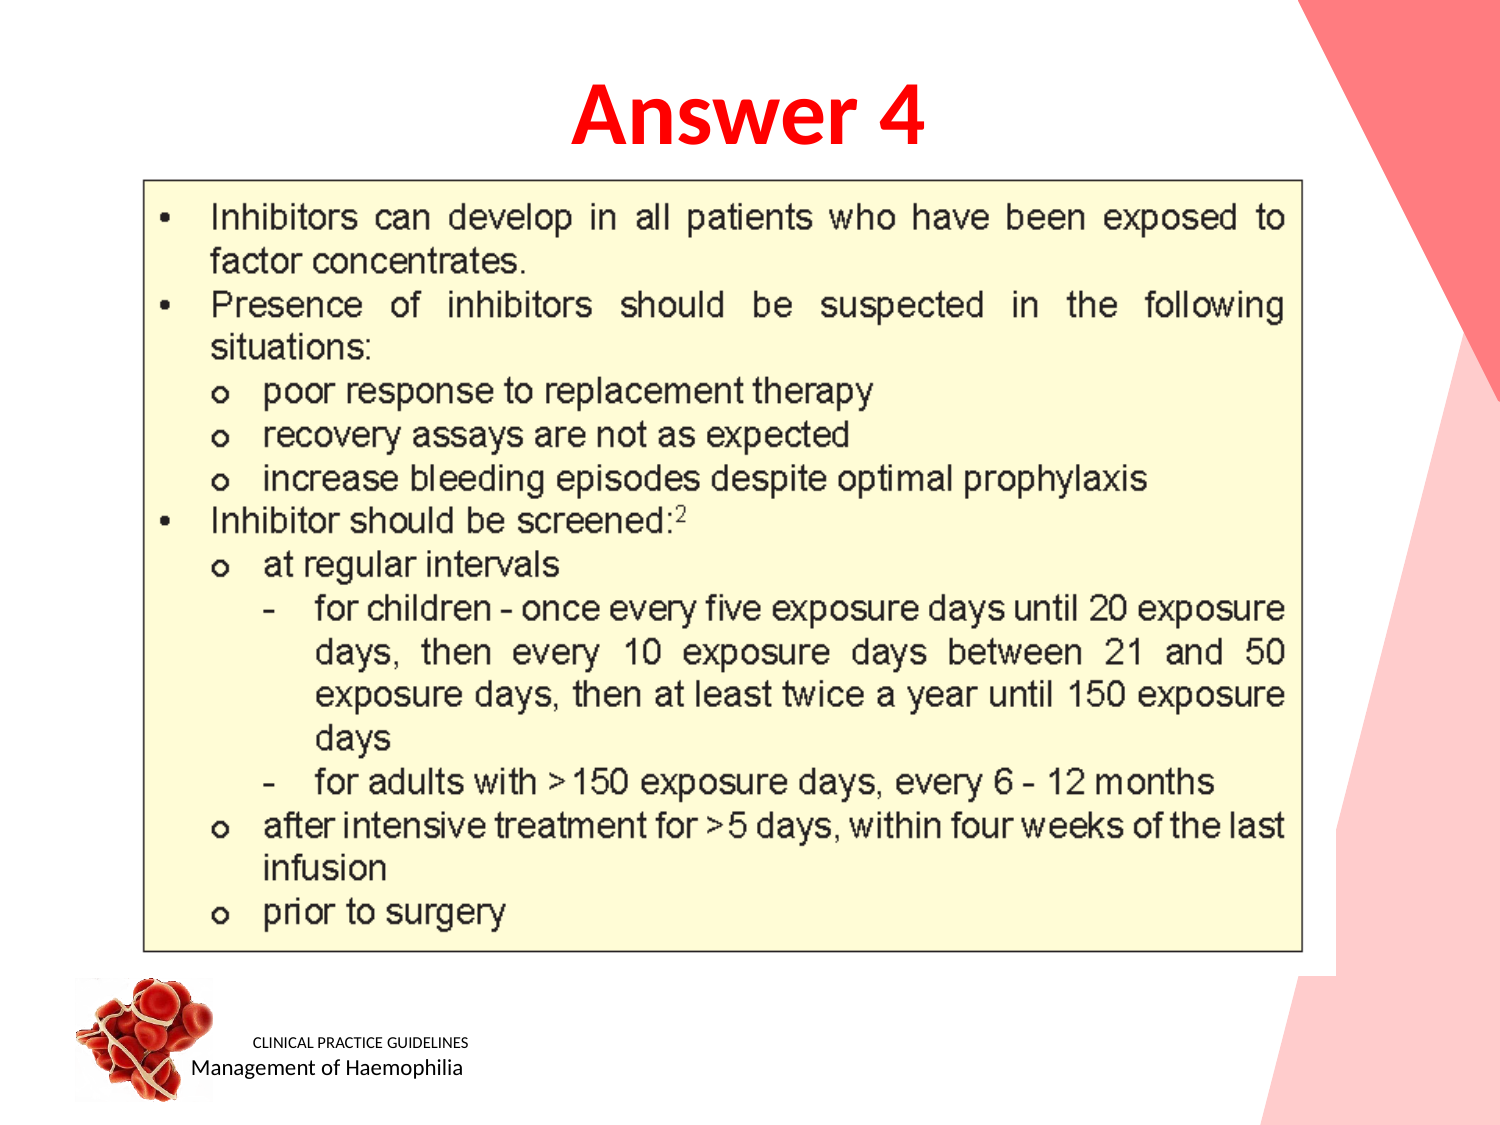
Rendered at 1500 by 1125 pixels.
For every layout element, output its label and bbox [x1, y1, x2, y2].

text_box [74, 0, 1500, 1125]
picture [112, 158, 1337, 976]
